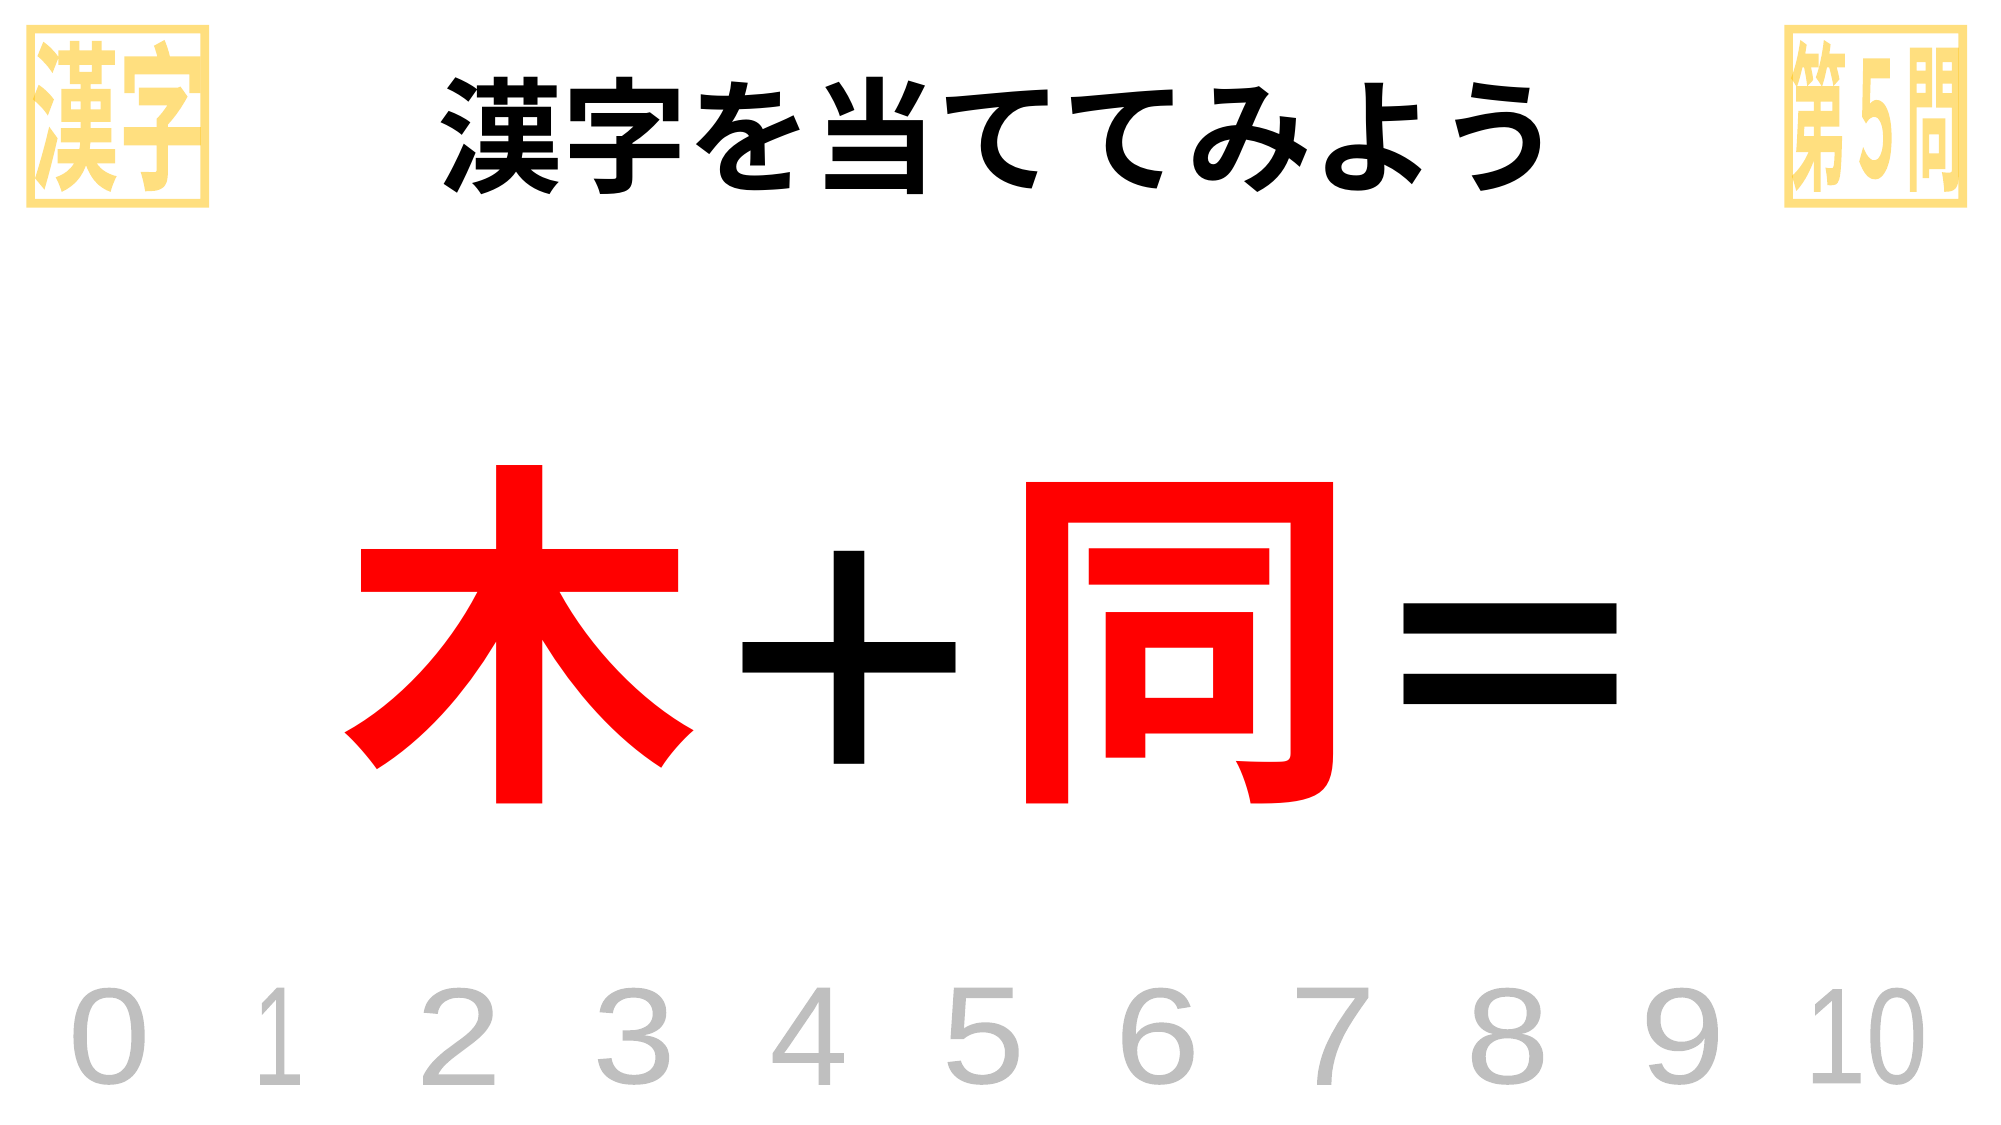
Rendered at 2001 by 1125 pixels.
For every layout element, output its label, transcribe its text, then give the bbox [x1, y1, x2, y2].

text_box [26, 24, 210, 208]
text_box 木＋同＝ [324, 403, 1676, 851]
text_box 漢字を当ててみよう [422, 50, 1578, 216]
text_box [1784, 24, 1968, 208]
